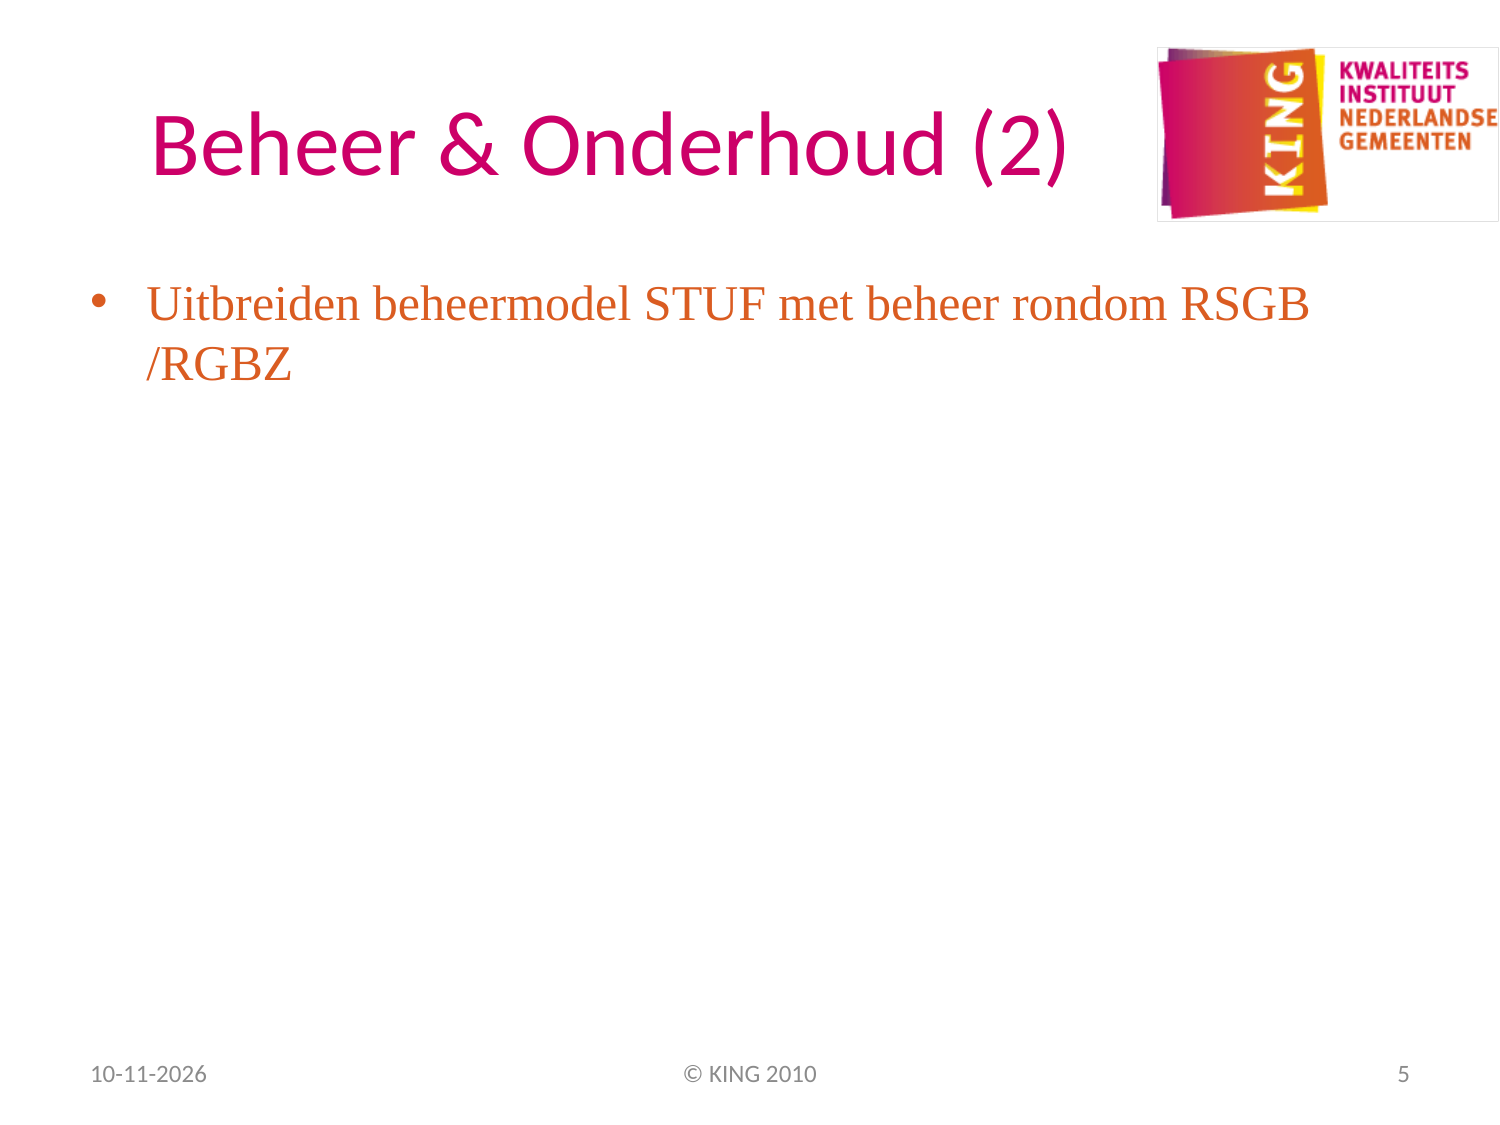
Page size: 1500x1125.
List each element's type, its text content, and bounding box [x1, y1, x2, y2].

list Uitbreiden beheermodel STUF met beheer rondom RSGB /RGBZ [75, 262, 1425, 1005]
title Beheer & Onderhoud (2) [75, 45, 1149, 233]
slide_number 5 [1074, 1042, 1425, 1103]
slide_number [75, 1042, 425, 1103]
picture [1156, 46, 1500, 223]
footer © KING 2010 [512, 1042, 988, 1103]
